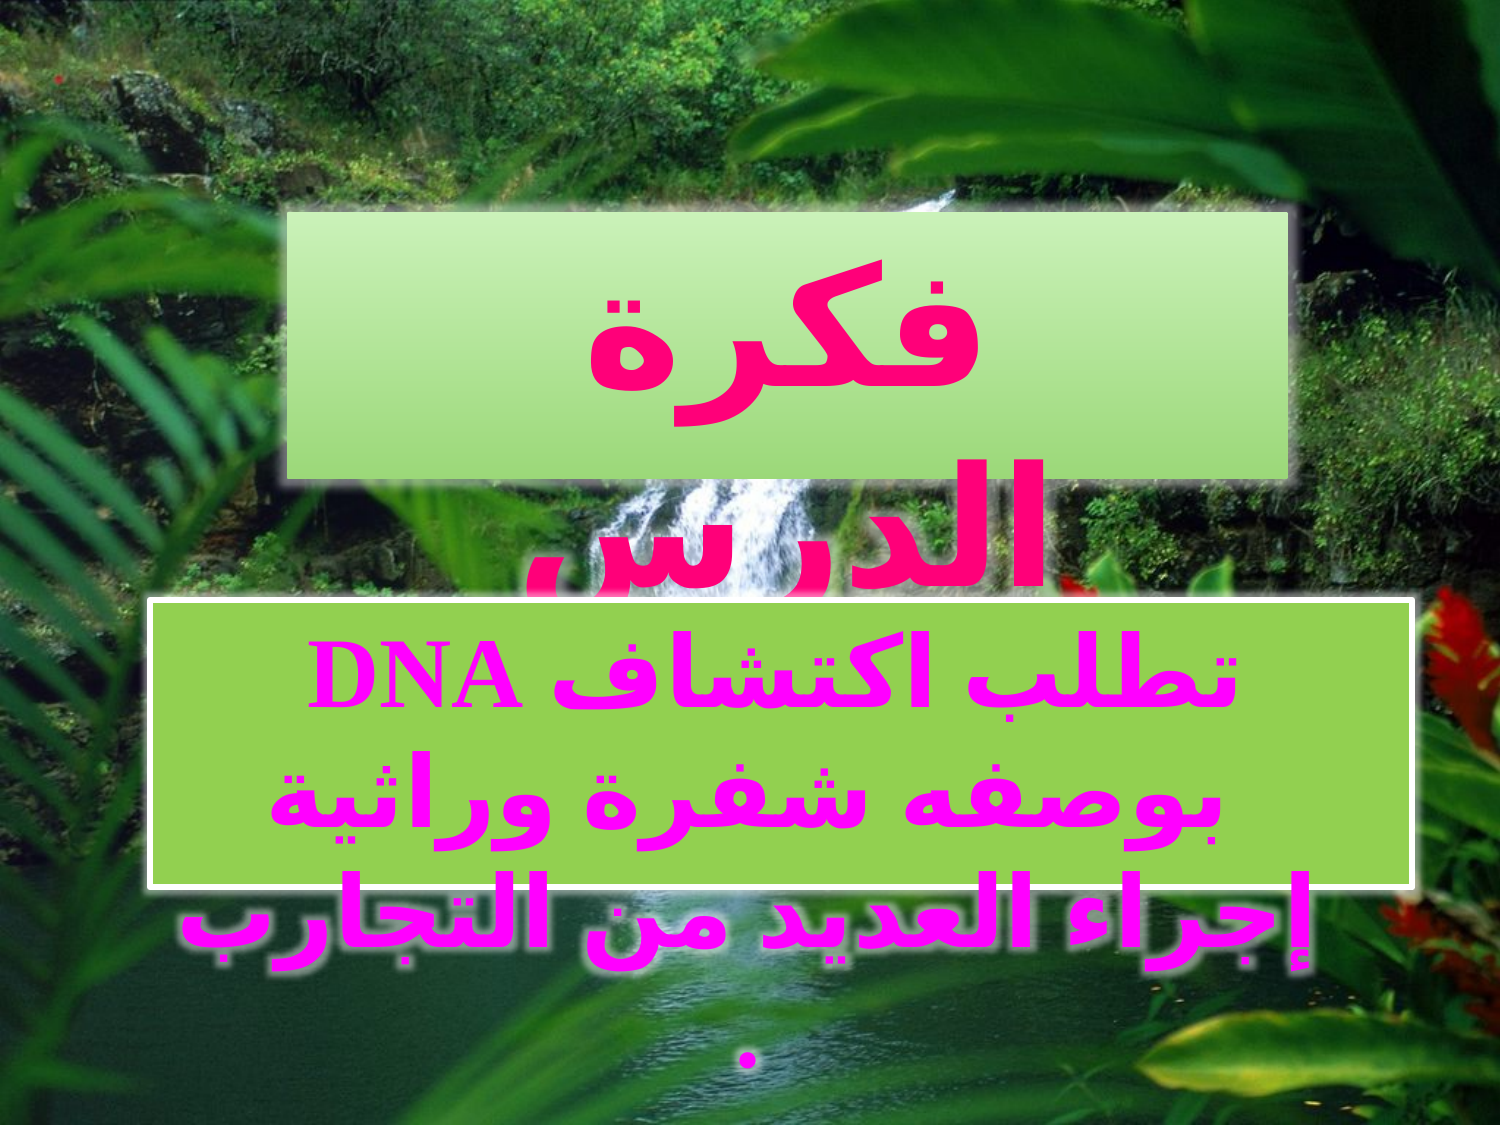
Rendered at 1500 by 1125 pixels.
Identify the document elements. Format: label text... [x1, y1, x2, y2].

text_box تطلب اكتشاف DNA بوصفه شفرة وراثية إجراء العديد من التجارب . [147, 597, 1415, 890]
picture [0, 0, 1500, 1125]
text_box فكرة الدرس [287, 212, 1288, 479]
